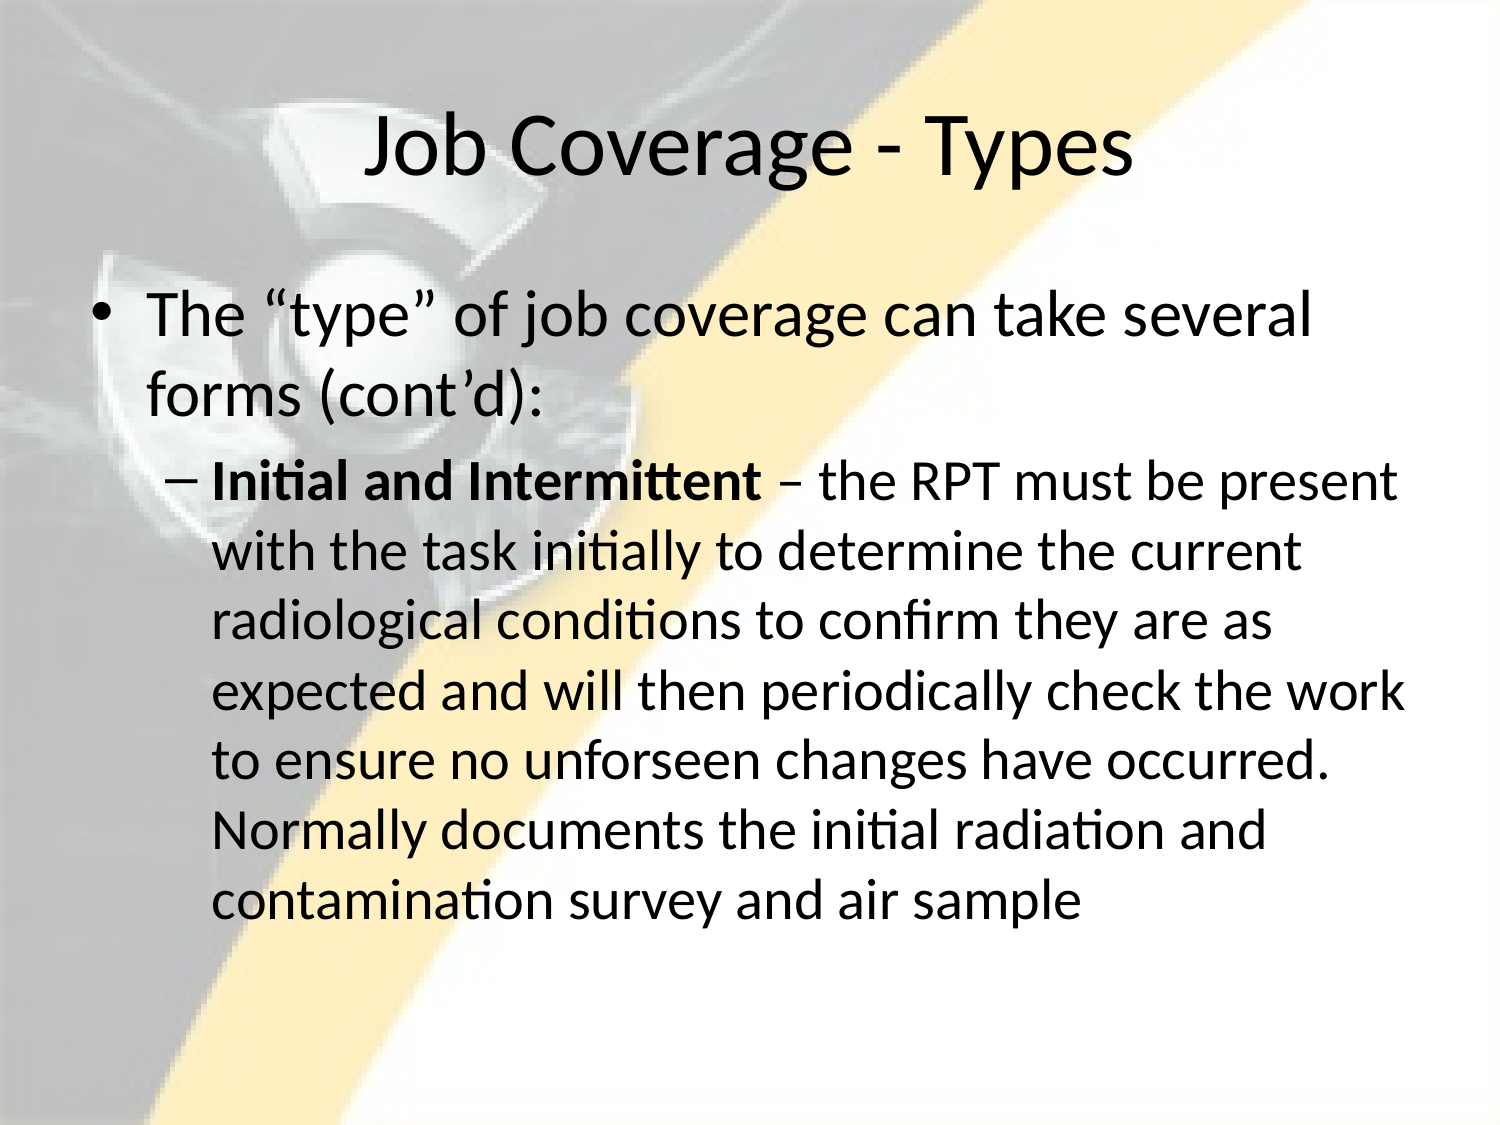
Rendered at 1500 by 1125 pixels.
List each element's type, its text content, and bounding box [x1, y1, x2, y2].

list The “type” of job coverage can take several forms (cont’d): Initial and Intermittent – the RPT must be present with the task initially to determine the current radiological conditions to confirm they are as expected and will then periodically check the work to ensure no unforseen changes have occurred. Normally documents the initial radiation and contamination survey and air sample [75, 262, 1425, 1005]
title Job Coverage - Types [75, 45, 1425, 233]
